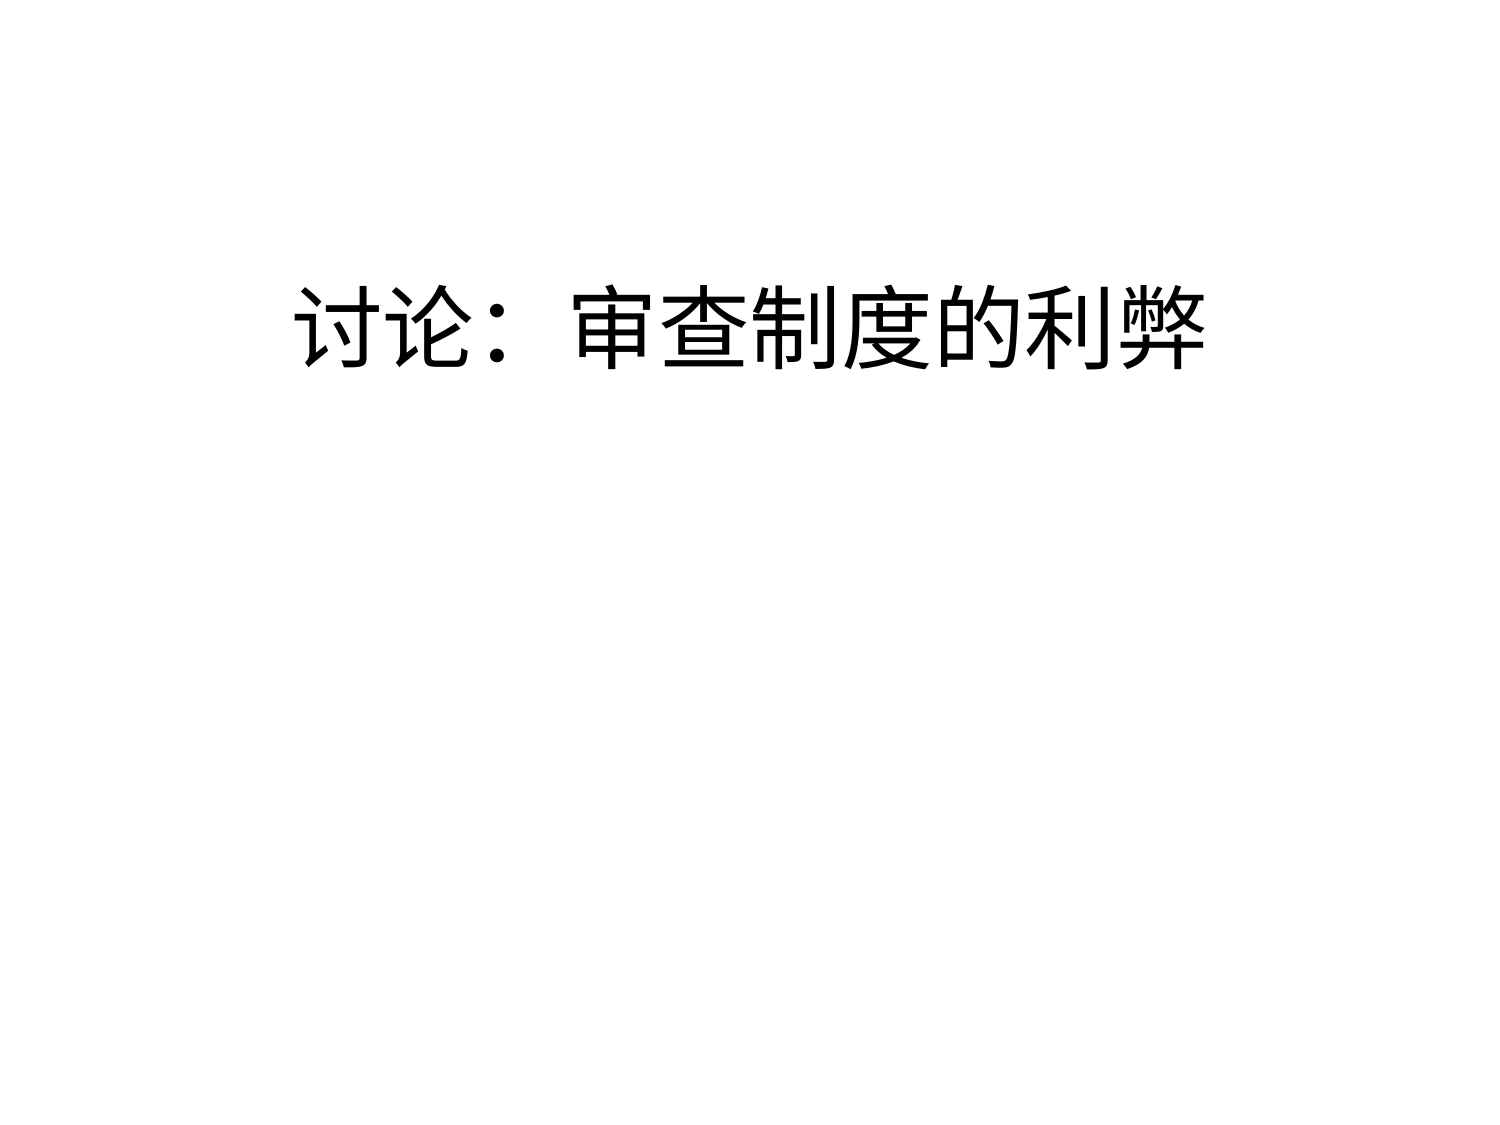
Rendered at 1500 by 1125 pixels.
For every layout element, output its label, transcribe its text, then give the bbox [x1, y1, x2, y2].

title 讨论：审查制度的利弊 [74, 232, 1426, 421]
